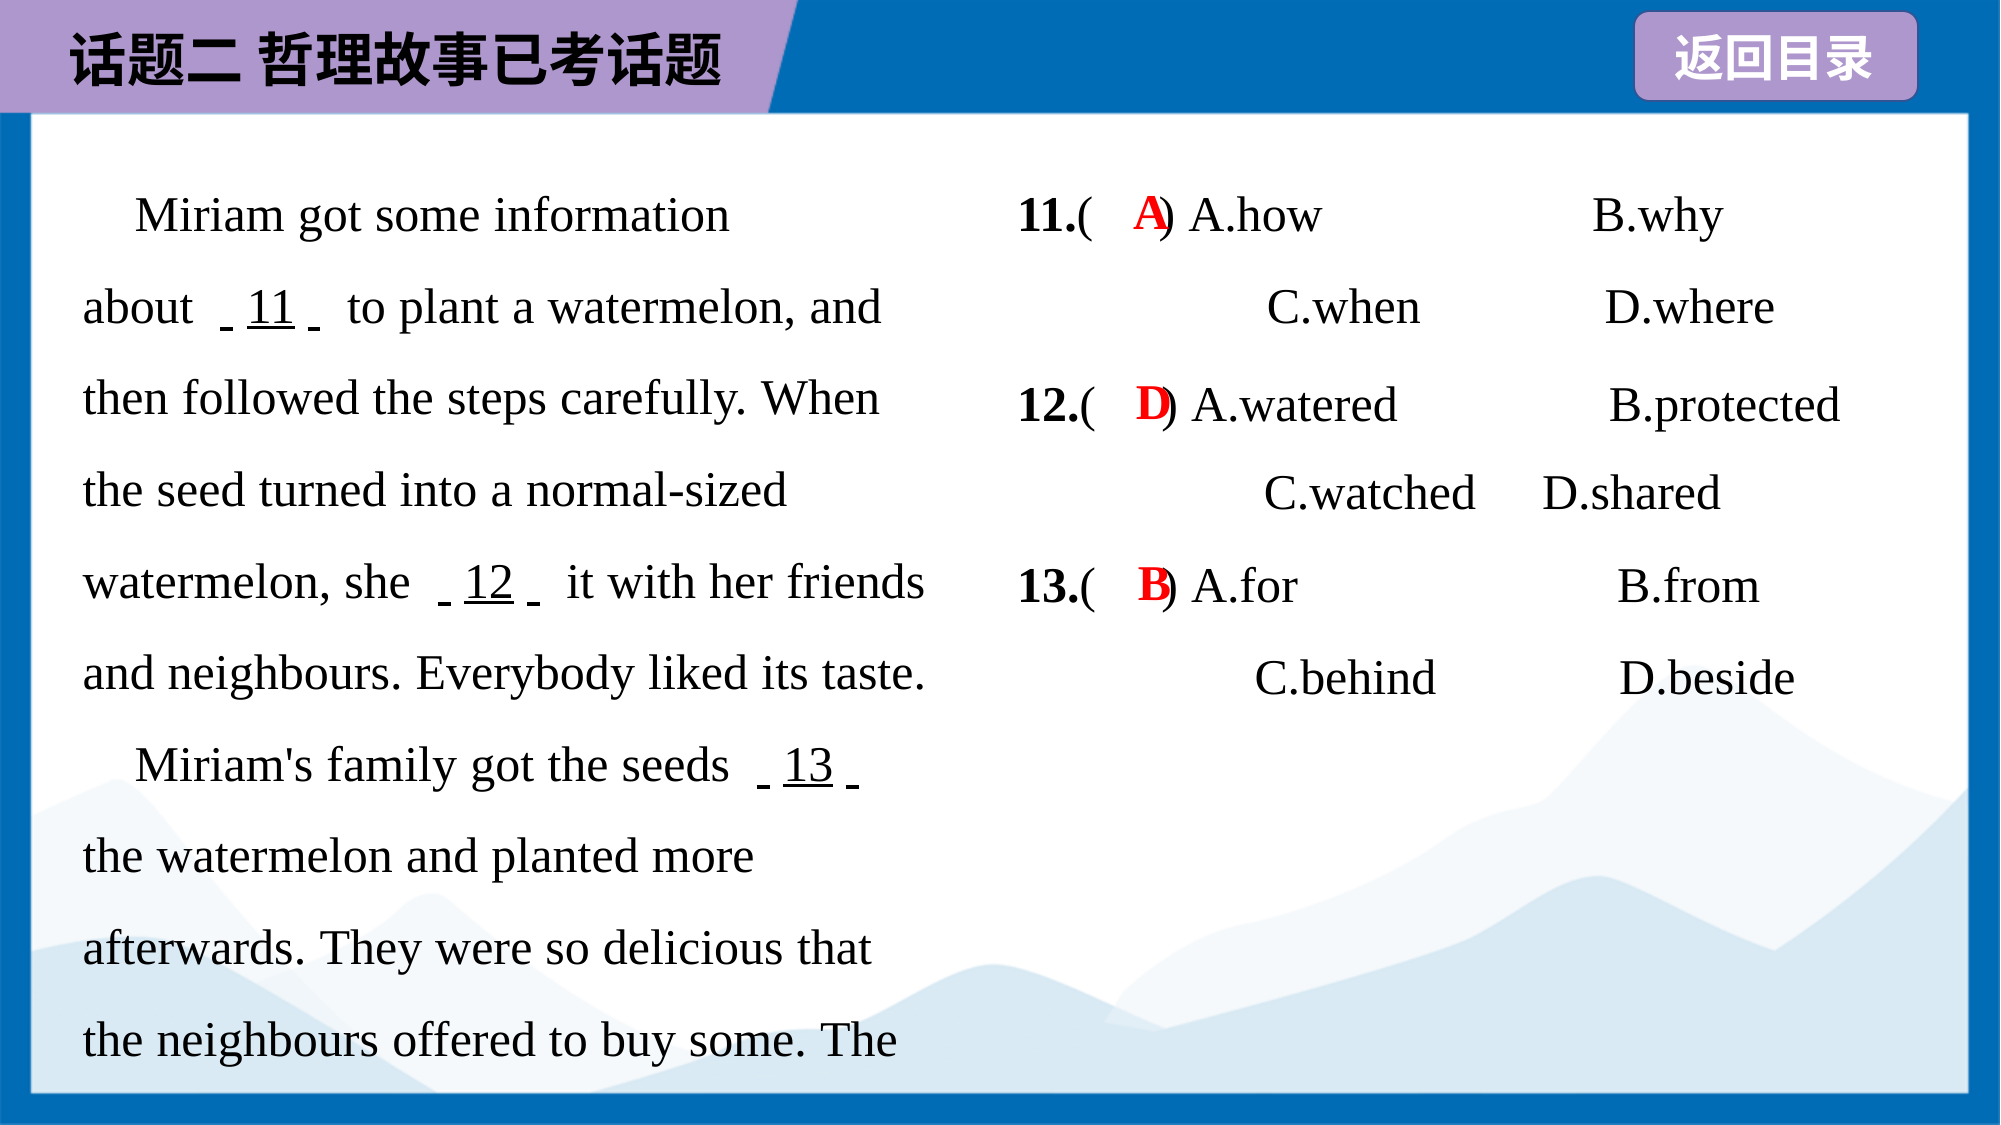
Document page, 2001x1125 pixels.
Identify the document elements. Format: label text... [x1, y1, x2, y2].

picture [0, 0, 2000, 1125]
text_box B [1119, 522, 1190, 602]
text_box 11.( ) A.how B.why C.when D.where [1016, 149, 1919, 320]
text_box A [1114, 151, 1188, 230]
text_box 13.( ) A.for B.from C.behind D.beside [1016, 521, 1919, 691]
text_box 12.( ) A.watered B.protected C.watched D.shared [1016, 340, 1919, 510]
text_box Miriam got some information about . .11. . to plant a watermelon, and then followed the steps carefully. When the seed turned into a normal-sized watermelon, she . .12. . it with her friends and neighbours. Everybody liked its taste. Miriam's family got the seeds . .13. . the watermelon and planted more afterwards. They were so delicious that the neighbours offered to buy some. The [82, 149, 984, 1067]
text_box D [1117, 341, 1190, 421]
